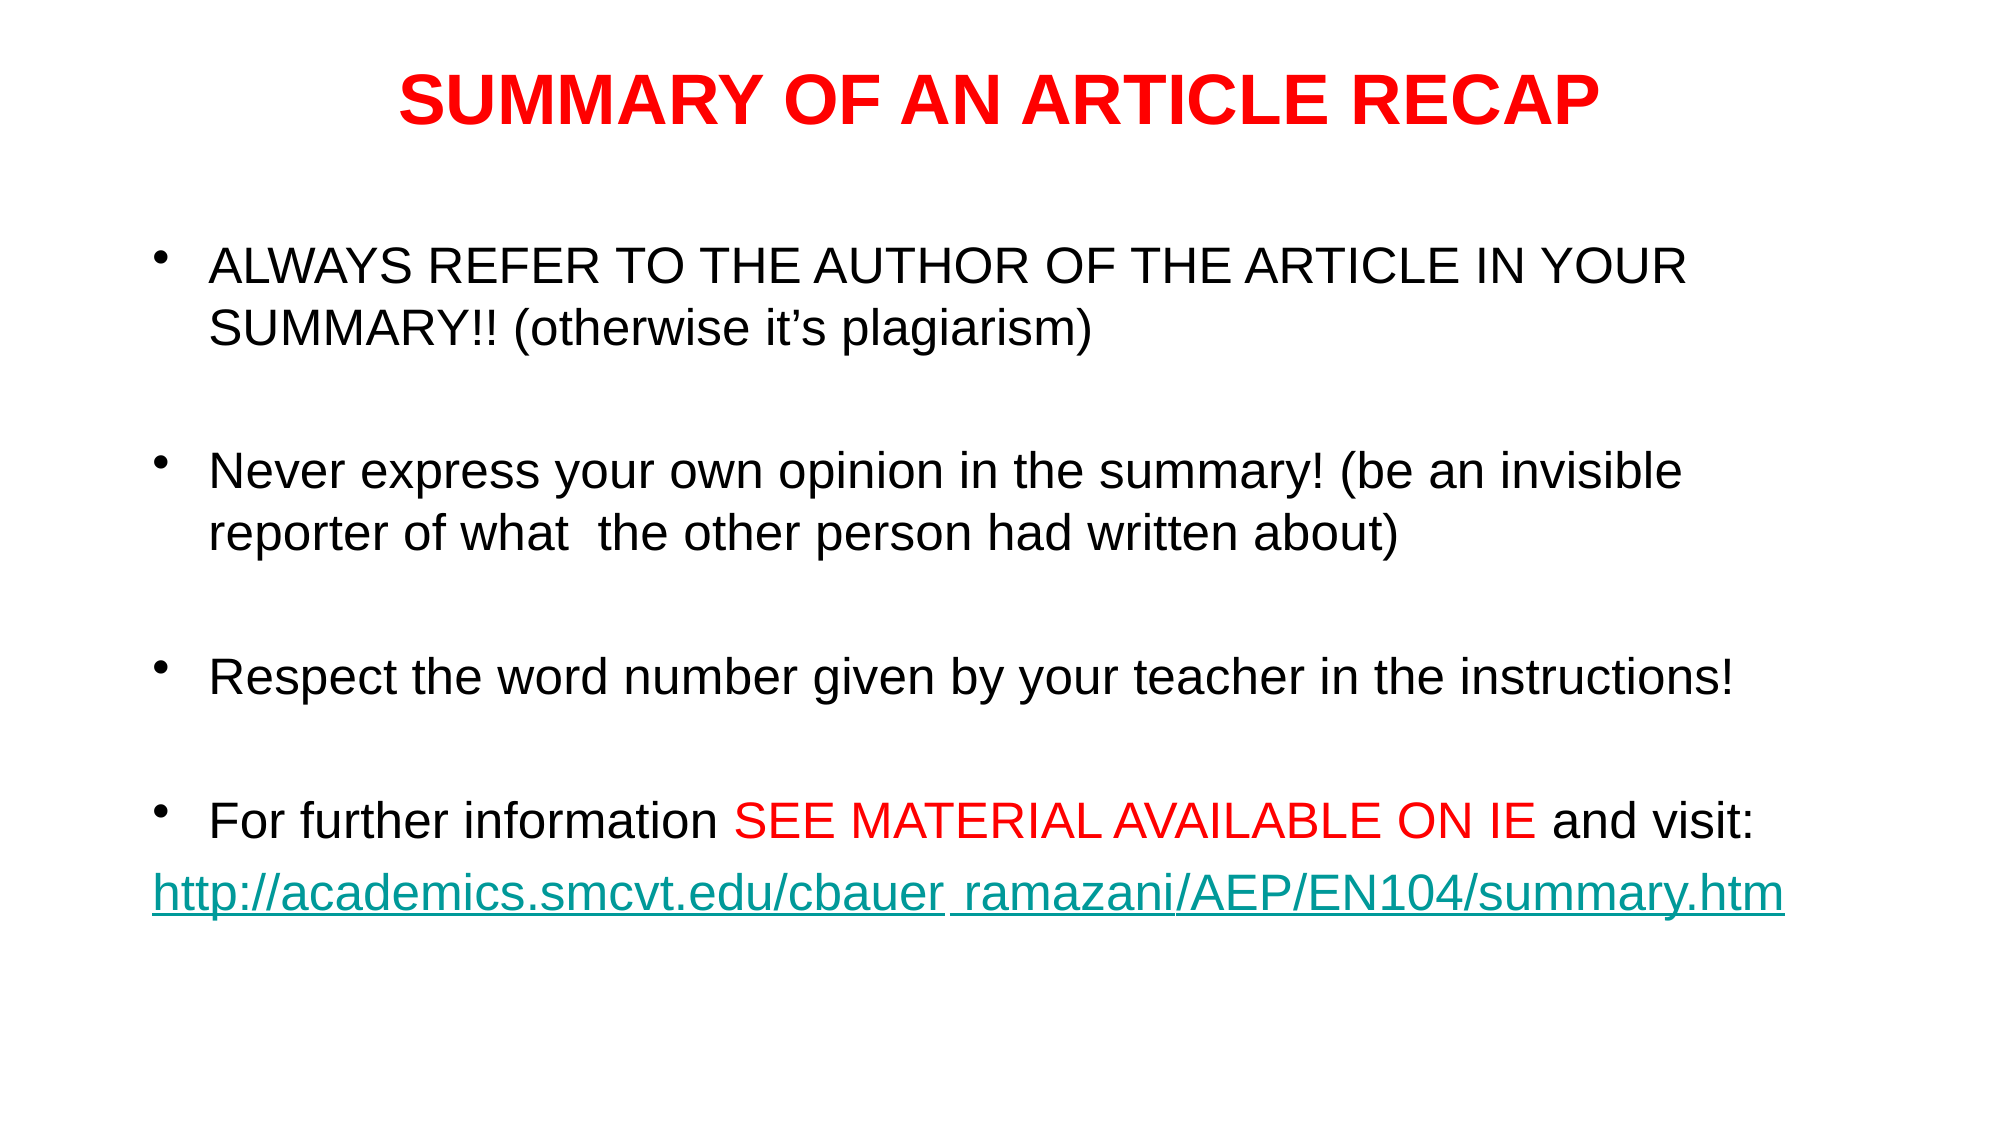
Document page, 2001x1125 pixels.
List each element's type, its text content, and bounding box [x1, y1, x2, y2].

list ALWAYS REFER TO THE AUTHOR OF THE ARTICLE IN YOUR SUMMARY!! (otherwise it’s plagiarism) Never express your own opinion in the summary! (be an invisible reporter of what the other person had written about) Respect the word number given by your teacher in the instructions! For further information SEE MATERIAL AVAILABLE ON IE and visit: http://academics.smcvt.edu/cbauer ramazani/AEP/EN104/summary.htm [137, 224, 1863, 939]
title SUMMARY OF AN ARTICLE RECAP [99, 45, 1900, 233]
